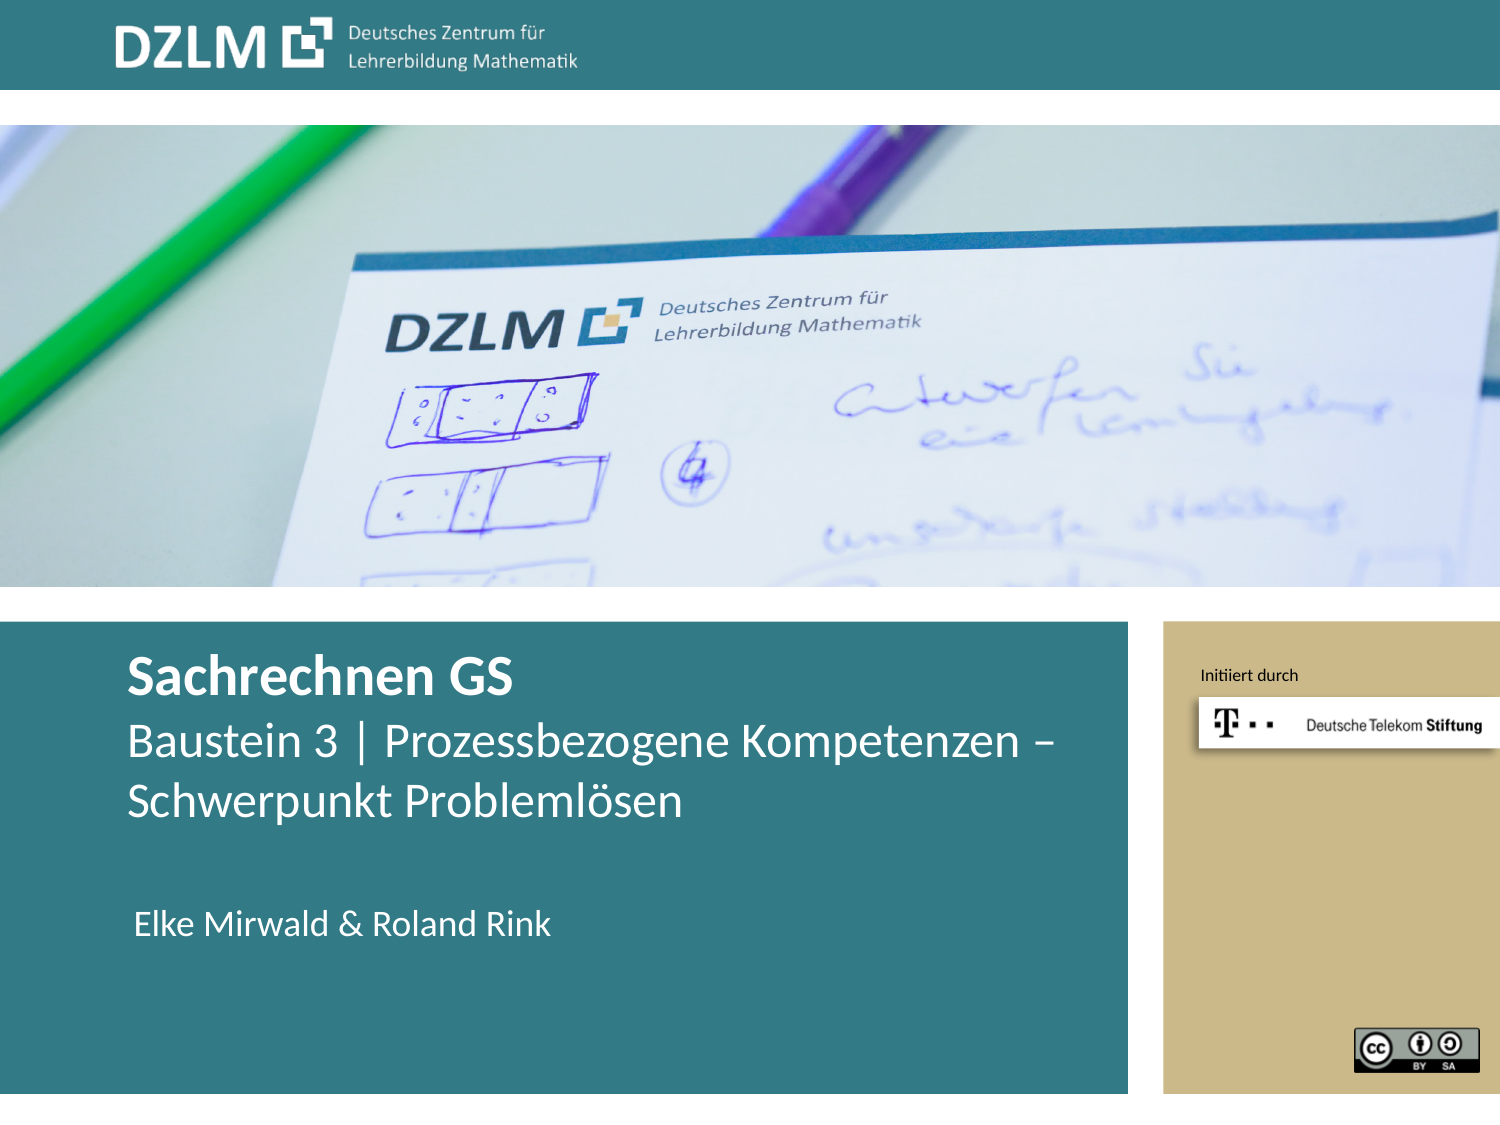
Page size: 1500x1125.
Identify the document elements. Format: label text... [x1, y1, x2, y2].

picture [1203, 697, 1493, 749]
picture [1353, 1027, 1480, 1074]
picture [0, 125, 1500, 587]
title Sachrechnen GS Baustein 3 | Prozessbezogene Kompetenzen – Schwerpunkt Problemlösen [112, 668, 1078, 857]
text_box Elke Mirwald & Roland Rink [115, 881, 1128, 988]
